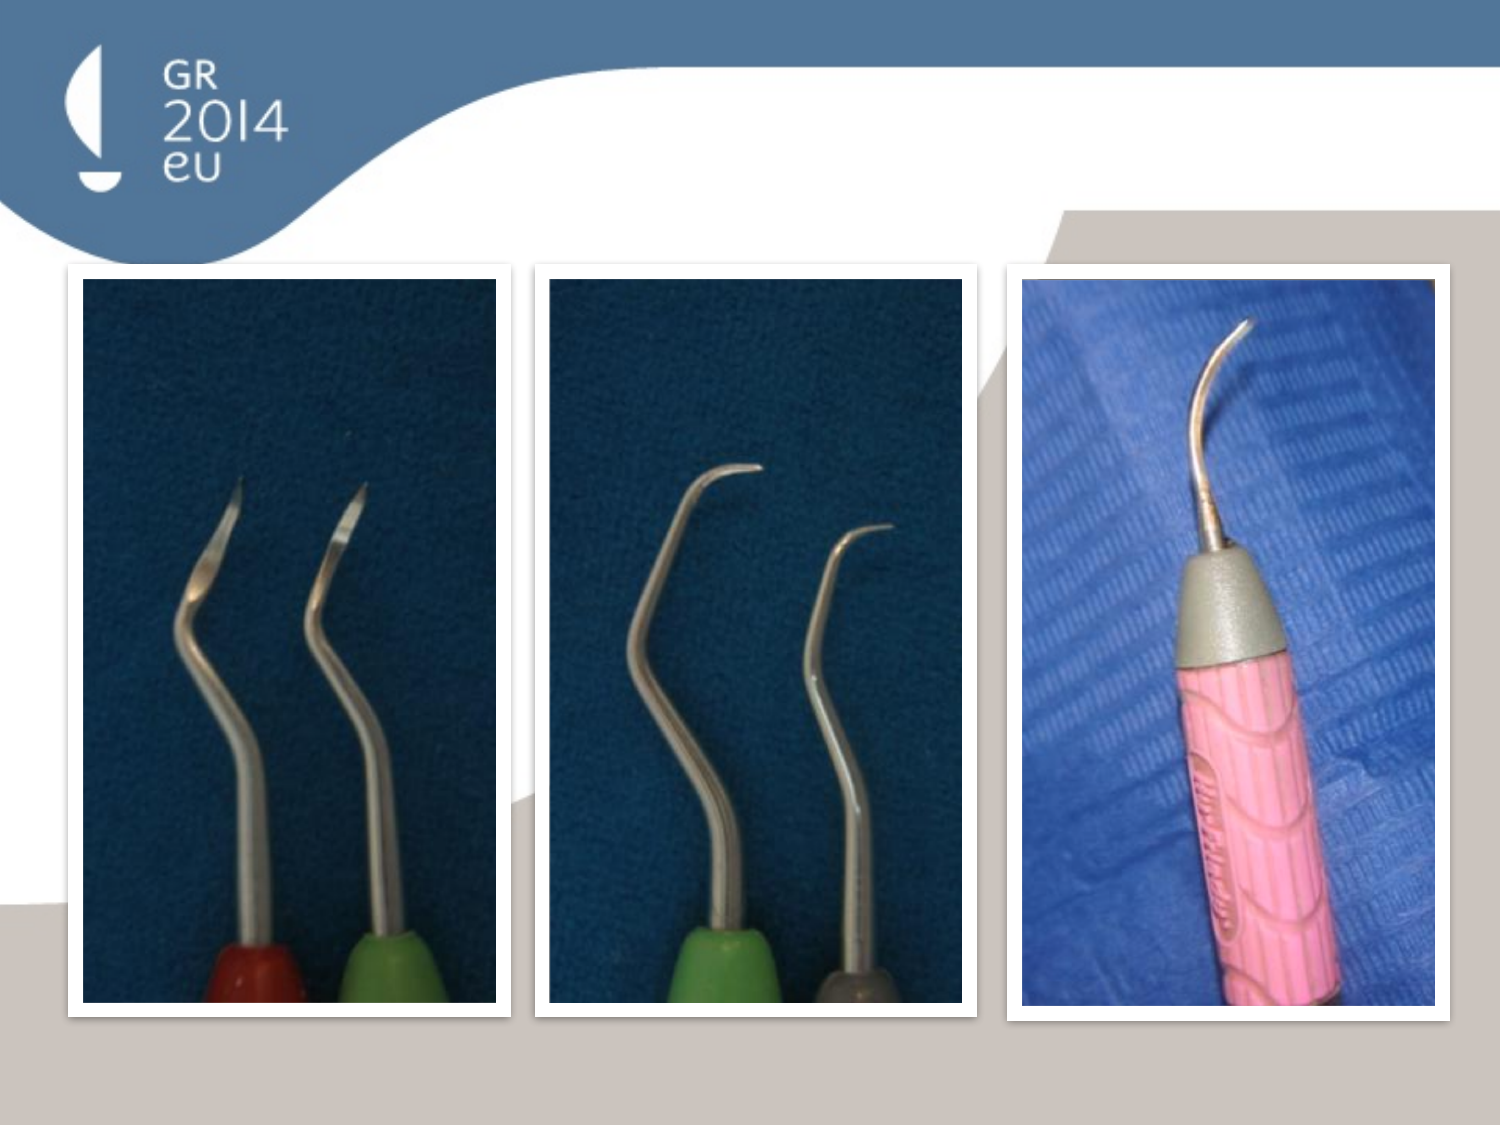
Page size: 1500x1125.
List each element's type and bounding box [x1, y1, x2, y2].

picture [0, 280, 1500, 1005]
